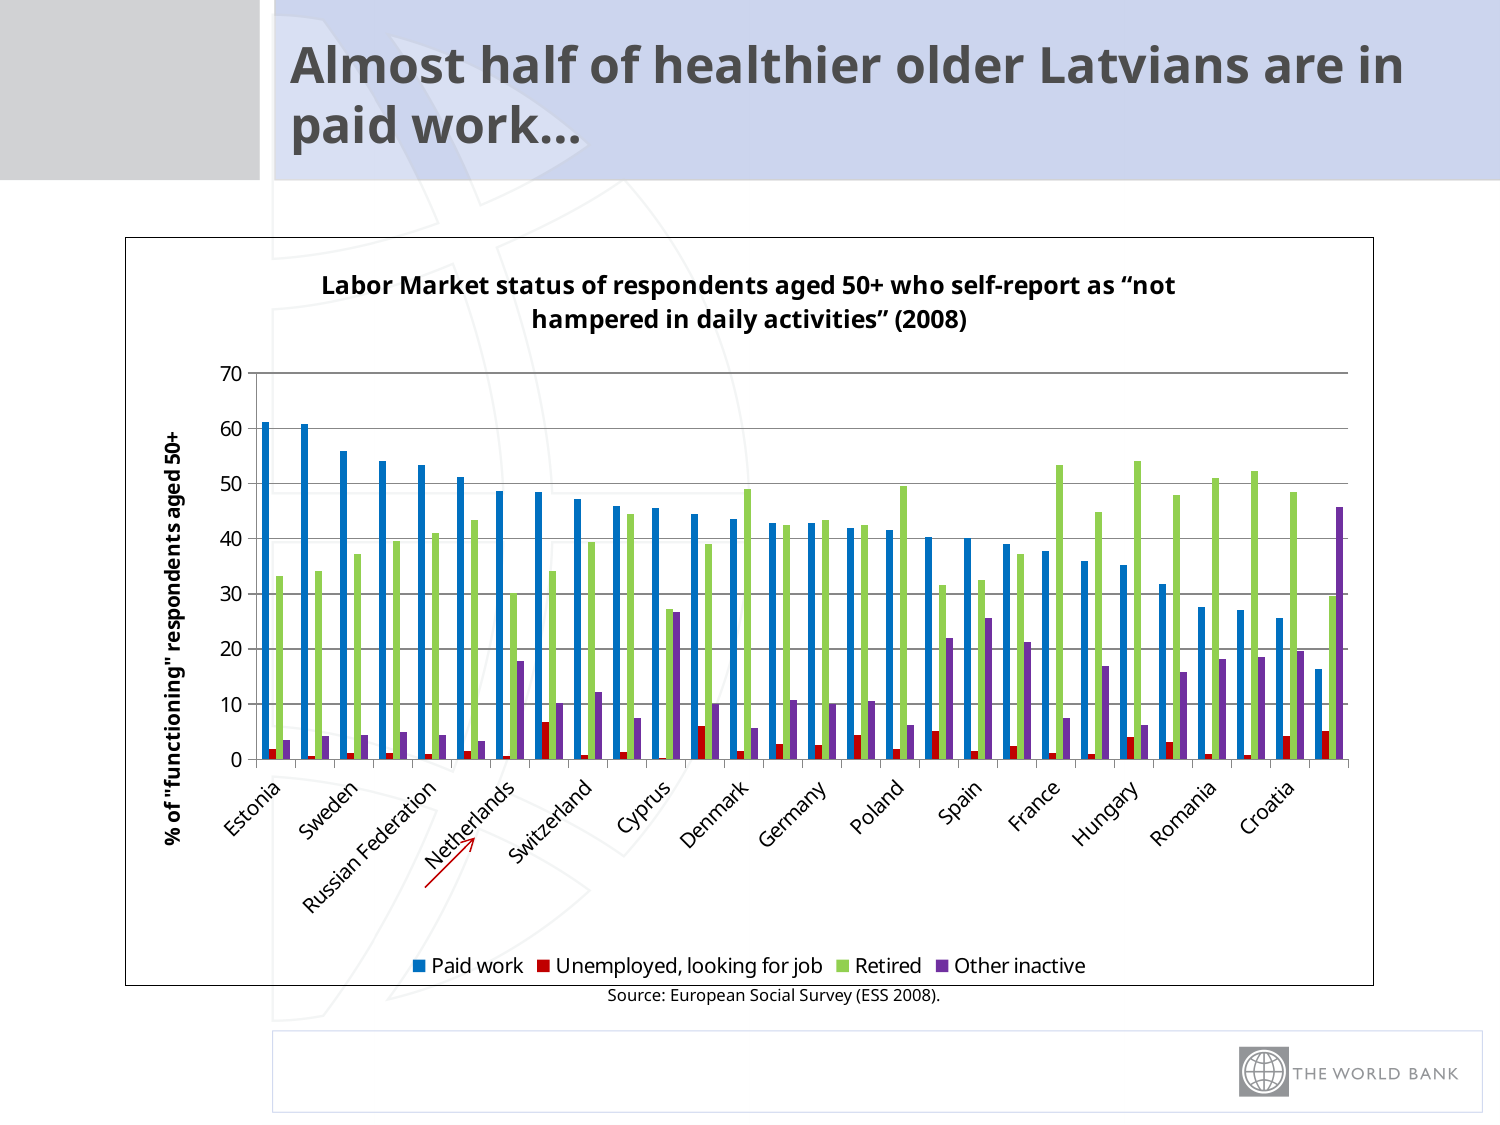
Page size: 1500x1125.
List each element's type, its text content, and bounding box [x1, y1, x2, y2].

chart [124, 237, 1374, 987]
picture [0, 0, 1500, 1125]
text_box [424, 837, 476, 888]
title Almost half of healthier older Latvians are in paid work… [274, 0, 1500, 188]
text_box Source: European Social Survey (ESS 2008). [592, 995, 956, 1012]
